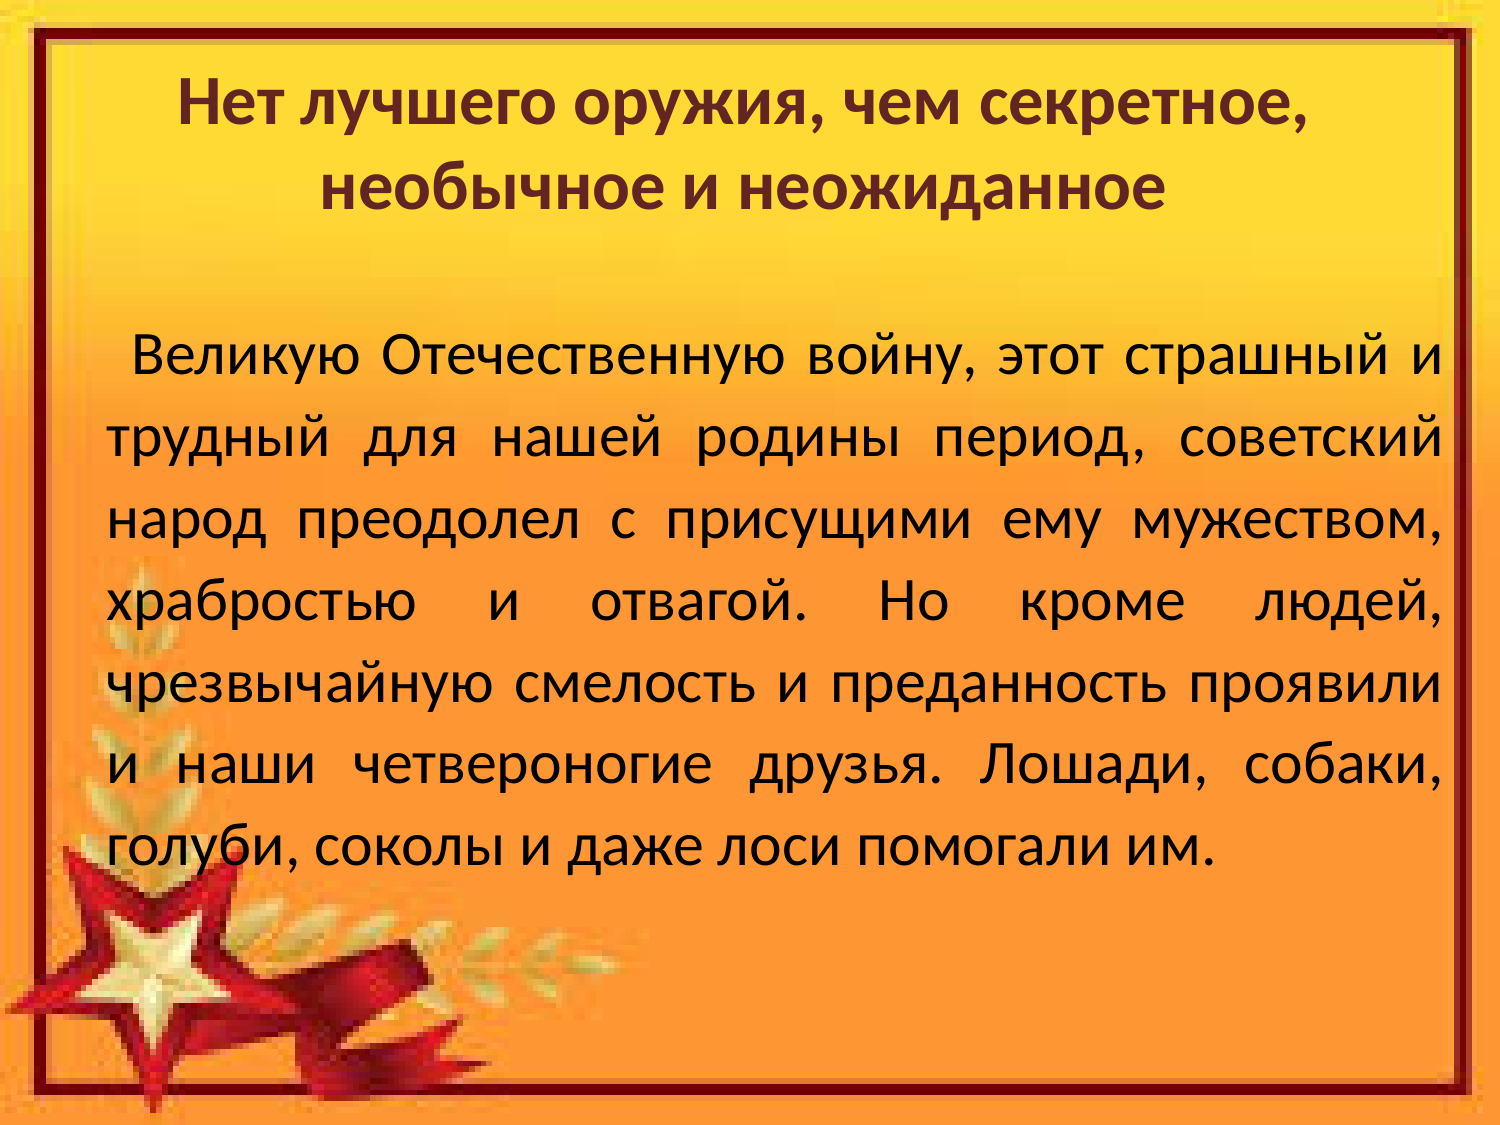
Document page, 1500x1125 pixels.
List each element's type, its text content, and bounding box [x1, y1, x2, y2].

list Великую Отечественную войну, этот страшный и трудный для нашей родины период, советский народ преодолел с присущими ему мужеством, храбростью и отвагой. Но кроме людей, чрезвычайную смелость и преданность проявили и наши четвероногие друзья. Лошади, собаки, голуби, соколы и даже лоси помогали им. [34, 210, 1461, 900]
title Нет лучшего оружия, чем секретное, необычное и неожиданное [34, 44, 1454, 210]
picture [0, 0, 1500, 1125]
